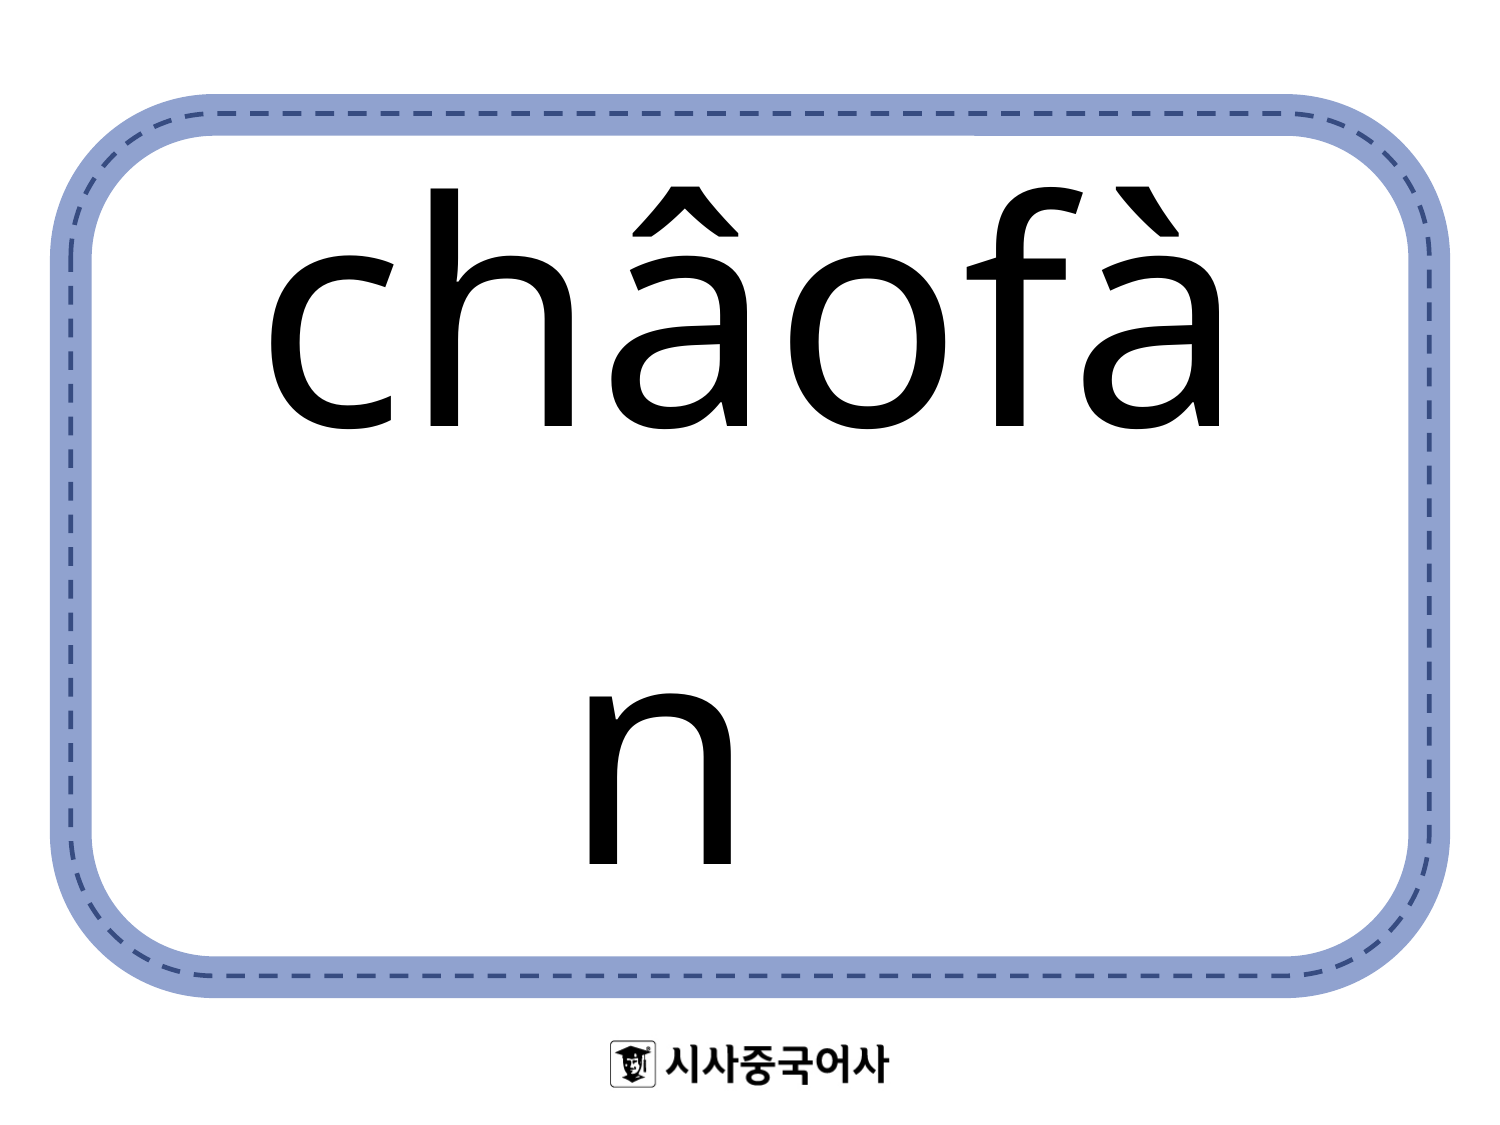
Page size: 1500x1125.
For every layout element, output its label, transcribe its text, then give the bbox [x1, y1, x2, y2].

picture [602, 1034, 898, 1094]
text_box châofàn [145, 195, 1354, 858]
